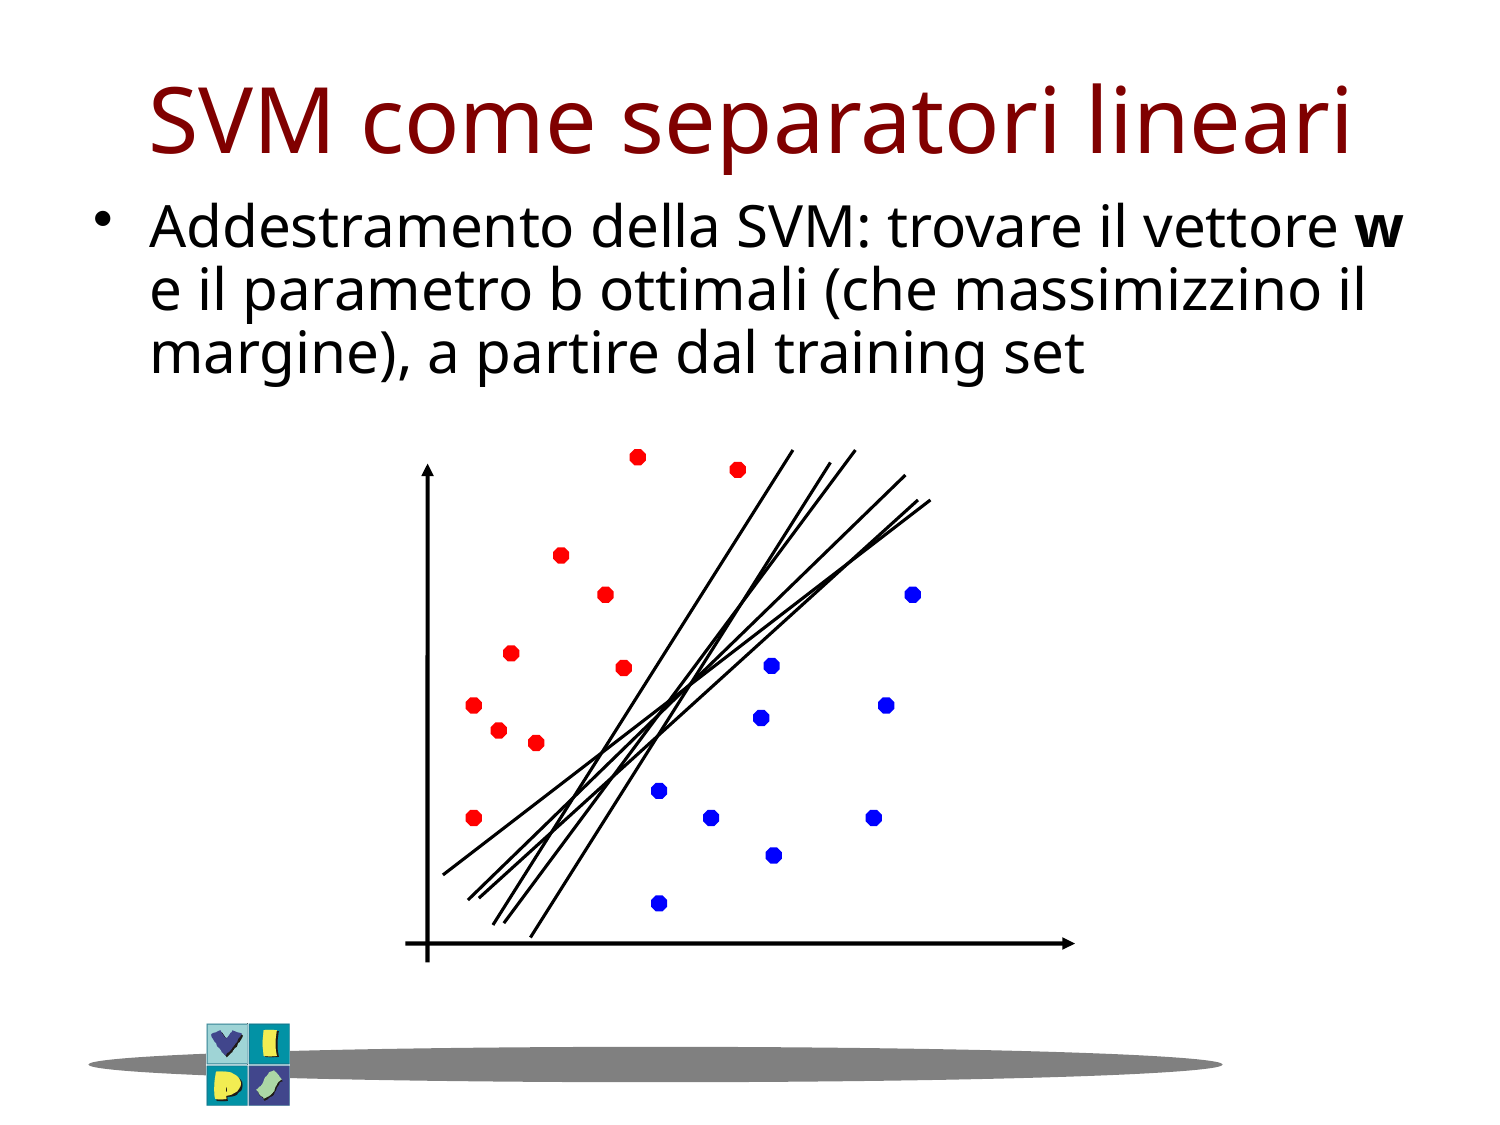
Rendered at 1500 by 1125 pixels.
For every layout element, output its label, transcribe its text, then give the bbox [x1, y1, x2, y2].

text_box [766, 848, 782, 863]
text_box [630, 450, 646, 465]
text_box [651, 896, 667, 911]
text_box [753, 710, 769, 726]
text_box [866, 810, 881, 826]
text_box [466, 810, 482, 826]
text_box [491, 723, 506, 738]
text_box [878, 698, 894, 713]
title SVM come separatori lineari [114, 23, 1390, 190]
text_box [616, 660, 632, 676]
text_box [905, 587, 921, 603]
text_box [553, 548, 569, 563]
picture [206, 1023, 290, 1106]
text_box [598, 587, 613, 603]
text_box [764, 658, 779, 674]
text_box [503, 646, 519, 661]
text_box [421, 463, 434, 943]
text_box [730, 462, 746, 478]
text_box [703, 810, 719, 826]
list Addestramento della SVM: trovare il vettore w e il parametro b ottimali (che massimizzino il margine), a partire dal training set [78, 190, 1453, 1016]
text_box [466, 698, 482, 713]
text_box [405, 937, 1075, 950]
text_box [528, 735, 544, 751]
text_box [651, 783, 667, 799]
